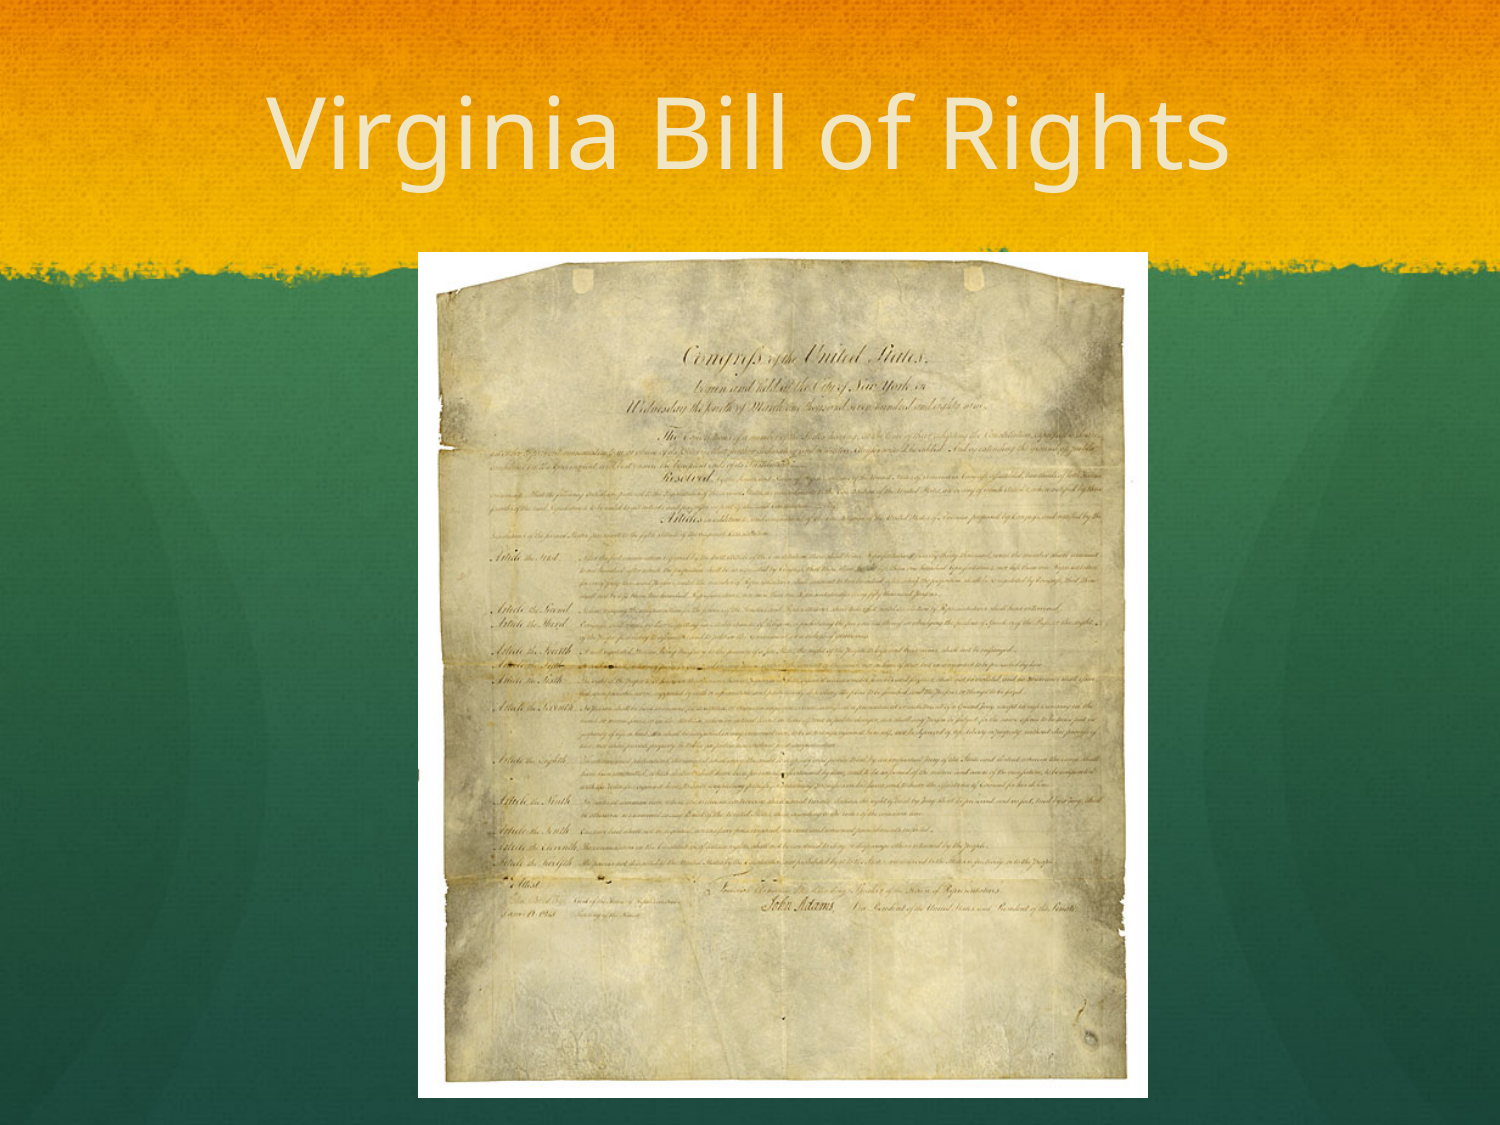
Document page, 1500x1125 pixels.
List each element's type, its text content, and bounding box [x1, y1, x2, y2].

title Virginia Bill of Rights [125, 13, 1375, 246]
picture [0, 0, 1500, 1125]
